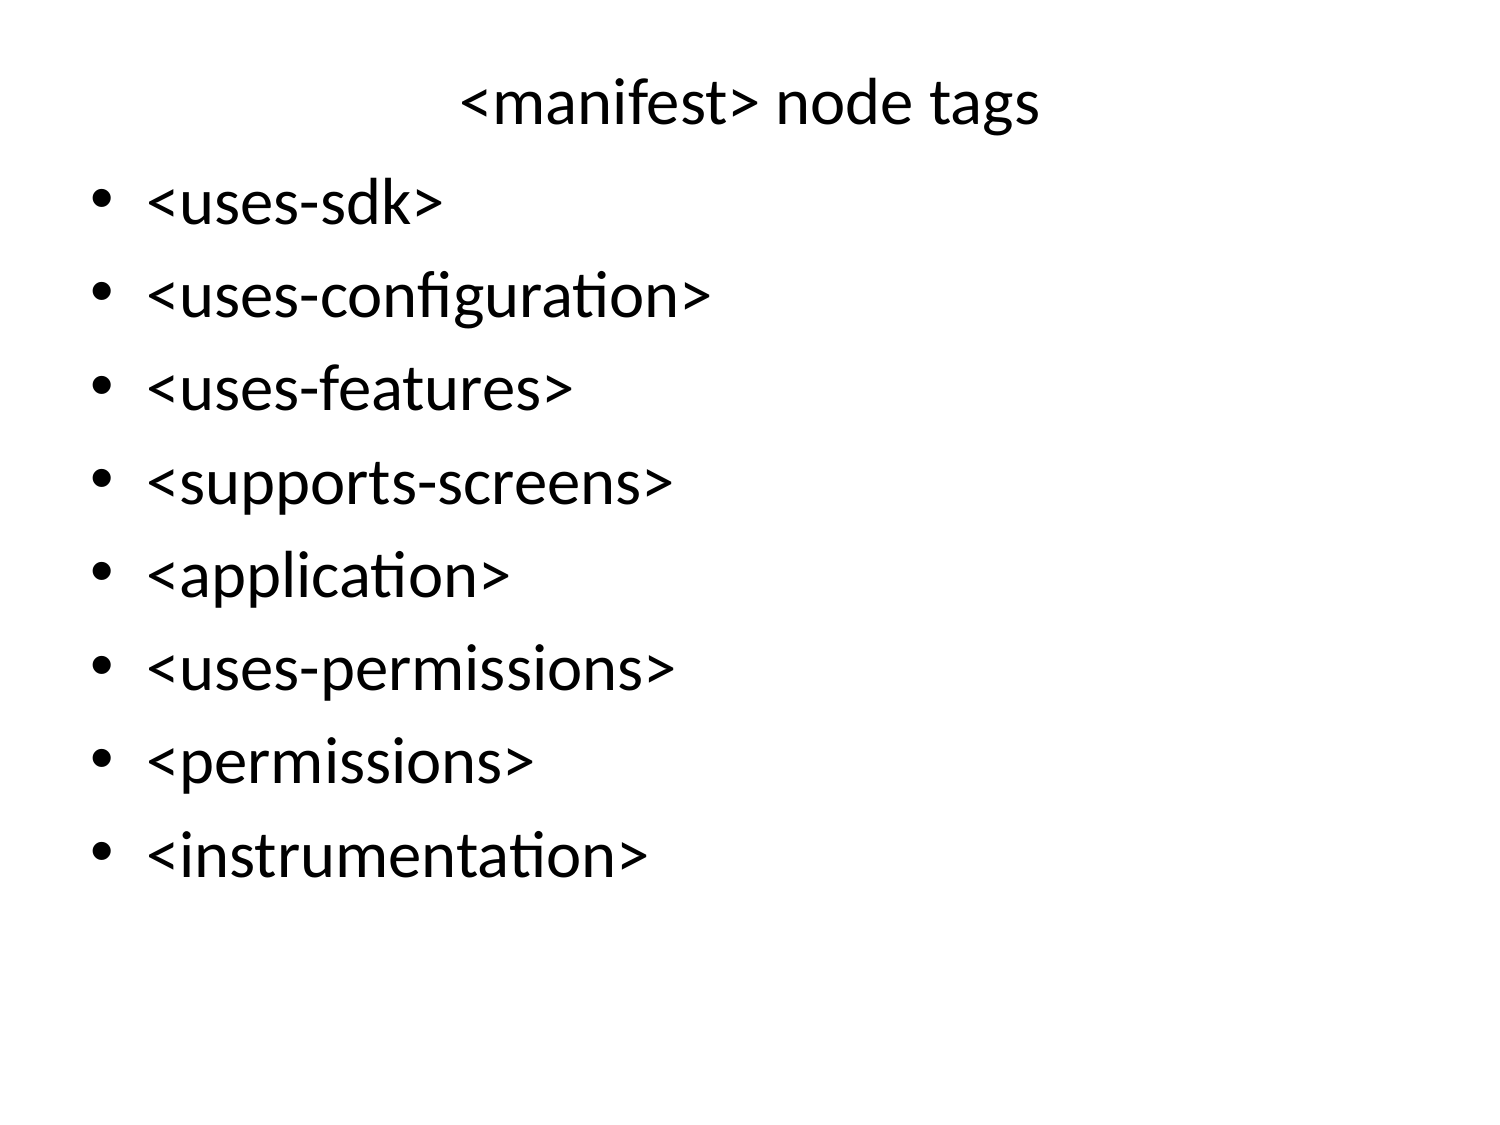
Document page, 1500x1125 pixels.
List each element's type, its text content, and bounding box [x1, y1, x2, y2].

list <uses-sdk> <uses-configuration> <uses-features> <supports-screens> <application> <uses-permissions> <permissions> <instrumentation> [75, 149, 1425, 1005]
title <manifest> node tags [75, 45, 1425, 149]
